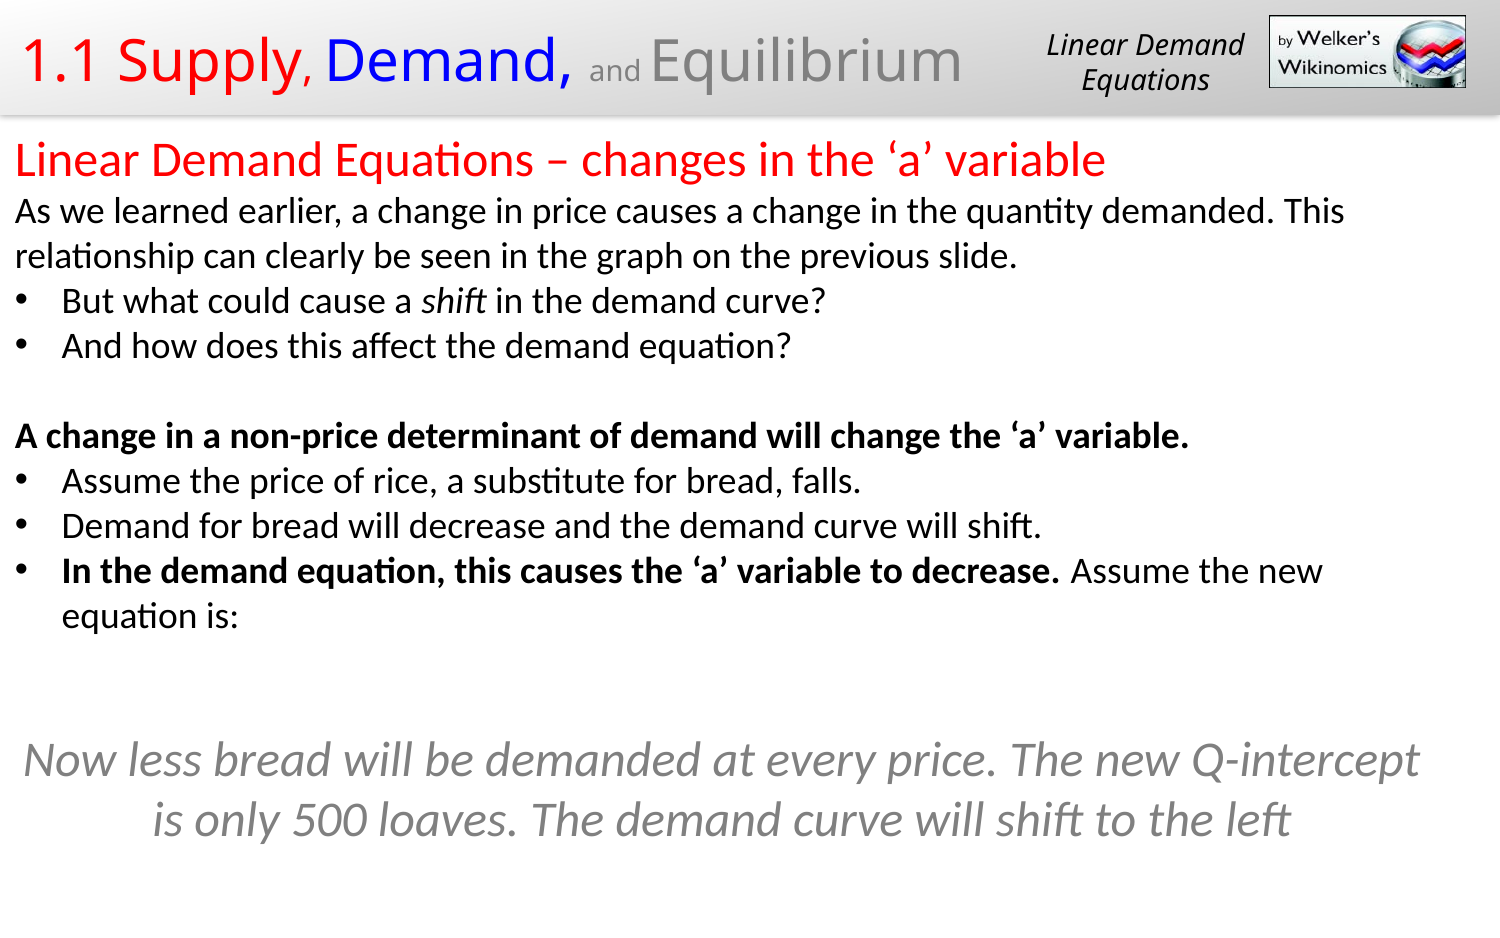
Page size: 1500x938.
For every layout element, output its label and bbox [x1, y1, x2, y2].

text_box [0, 0, 1500, 115]
